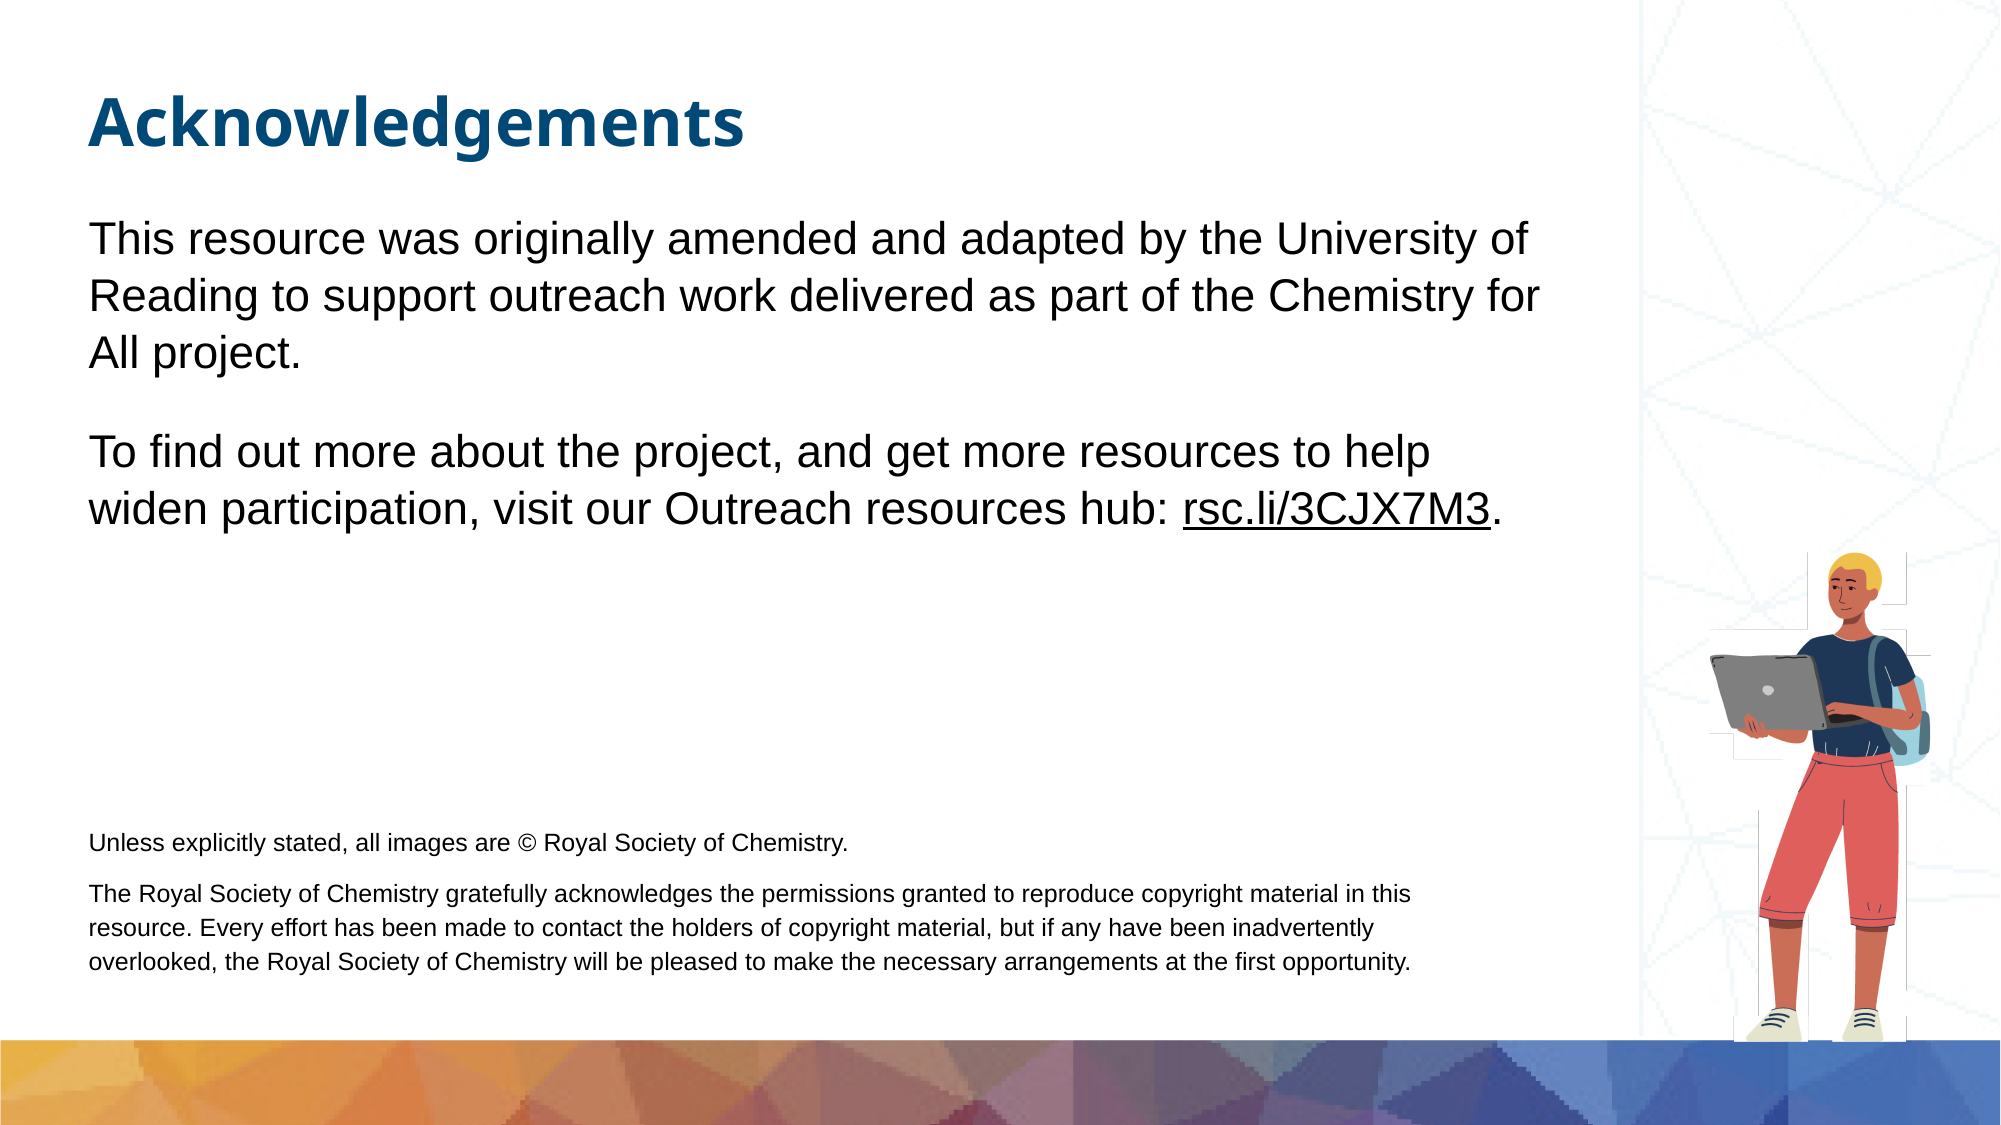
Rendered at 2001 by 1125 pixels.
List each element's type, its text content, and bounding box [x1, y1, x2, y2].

text_box Unless explicitly stated, all images are © Royal Society of Chemistry. The Royal Society of Chemistry gratefully acknowledges the permissions granted to reproduce copyright material in this resource. Every effort has been made to contact the holders of copyright material, but if any have been inadvertently overlooked, the Royal Society of Chemistry will be pleased to make the necessary arrangements at the first opportunity. [88, 775, 1495, 976]
picture [0, 0, 2001, 1125]
title Acknowledgements [88, 88, 1565, 161]
list This resource was originally amended and adapted by the University of Reading to support outreach work delivered as part of the Chemistry for All project. To find out more about the project, and get more resources to help widen participation, visit our Outreach resources hub: rsc.li/3CJX7M3. [88, 206, 1547, 661]
